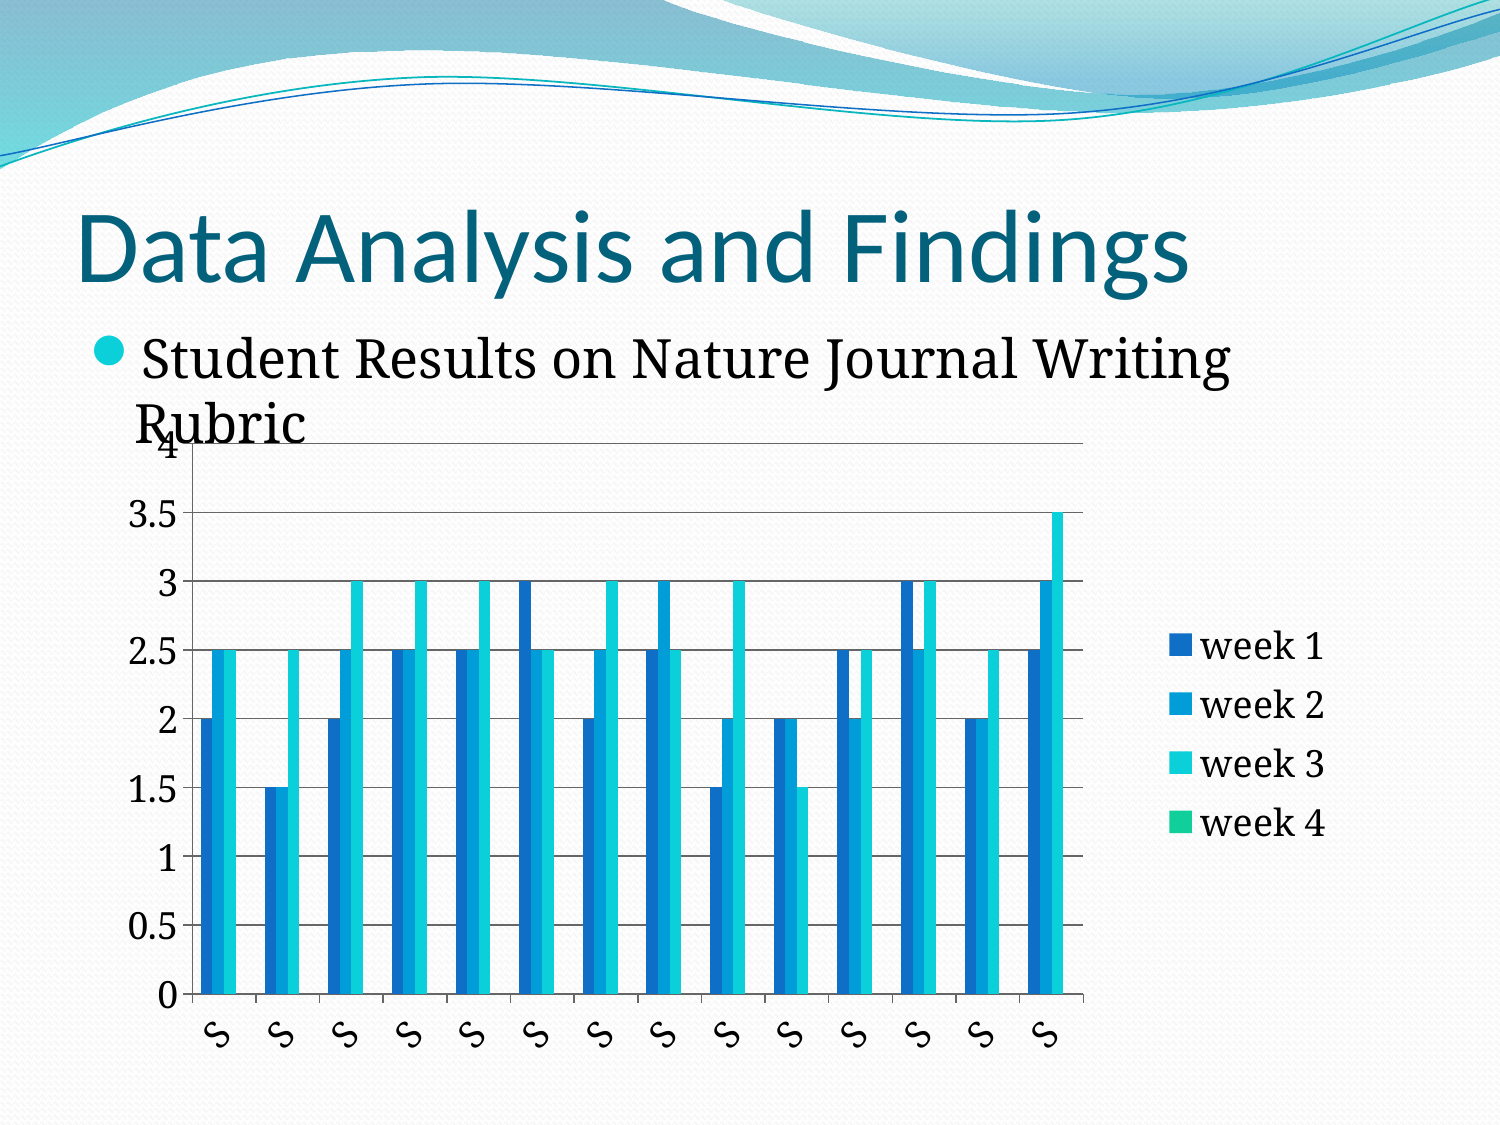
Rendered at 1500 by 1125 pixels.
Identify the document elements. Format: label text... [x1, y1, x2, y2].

list Student Results on Nature Journal Writing Rubric [75, 317, 1425, 1038]
chart [112, 399, 1351, 1067]
title Data Analysis and Findings [75, 115, 1425, 303]
